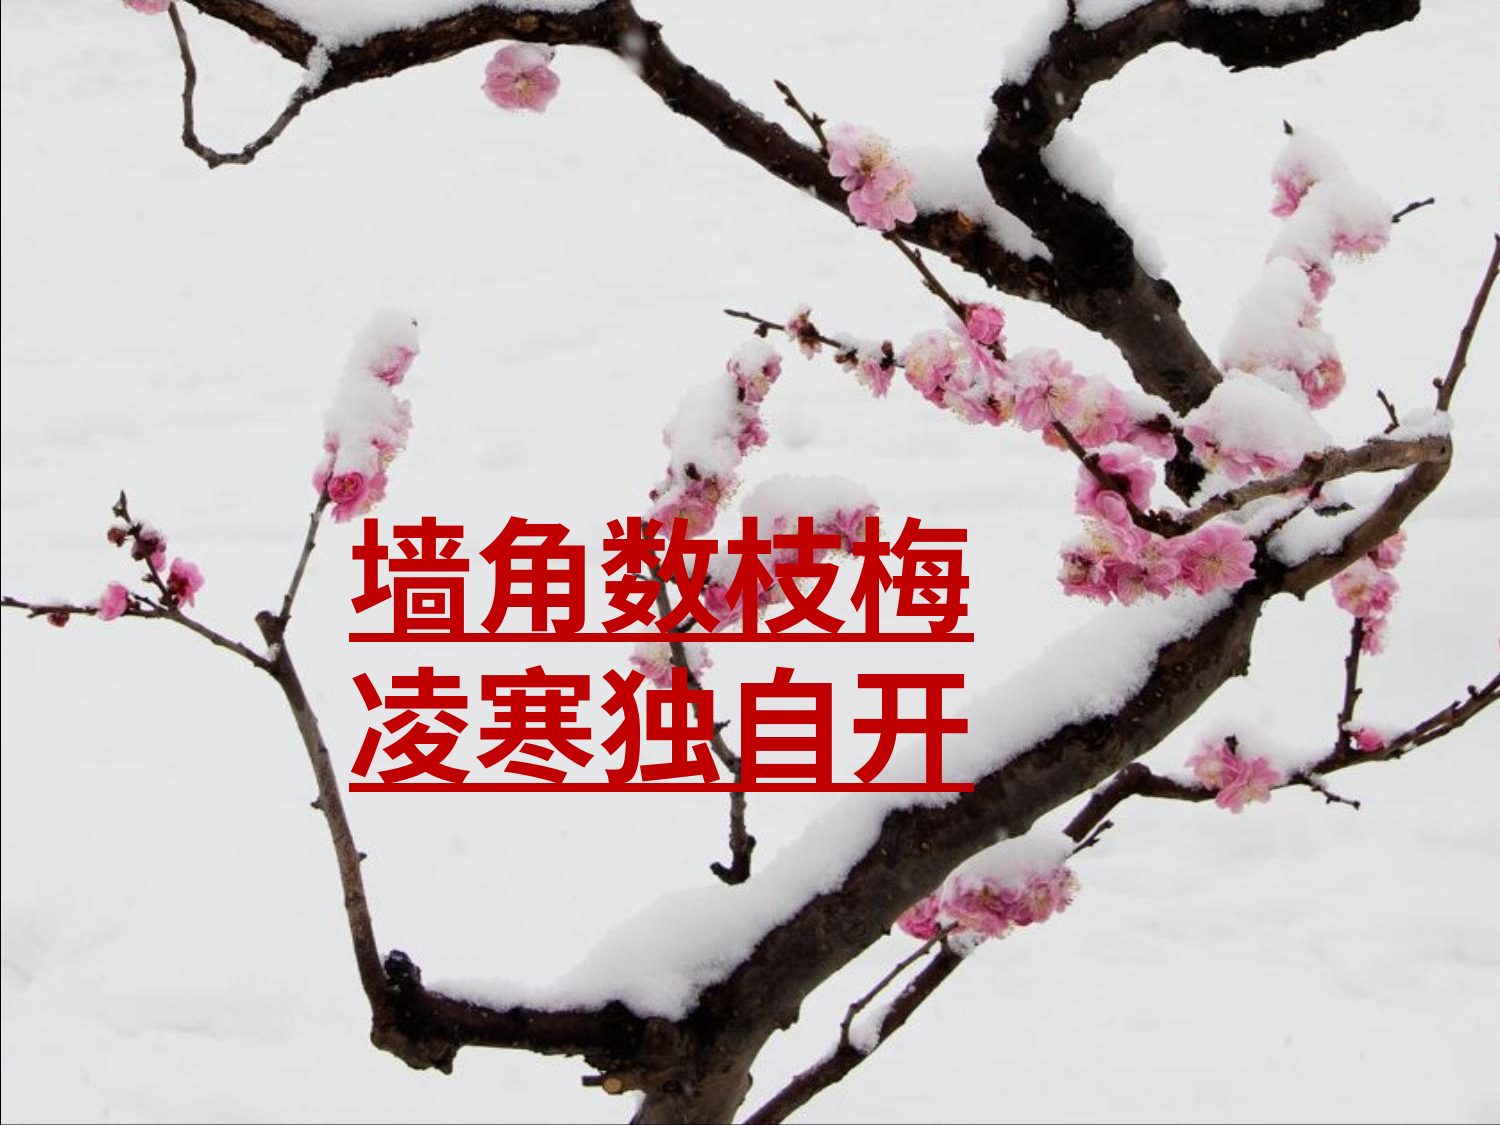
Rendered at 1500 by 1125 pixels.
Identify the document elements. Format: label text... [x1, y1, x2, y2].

picture [0, 0, 1500, 1125]
text_box 墙角数枝梅 凌寒独自开 [159, 491, 1164, 807]
